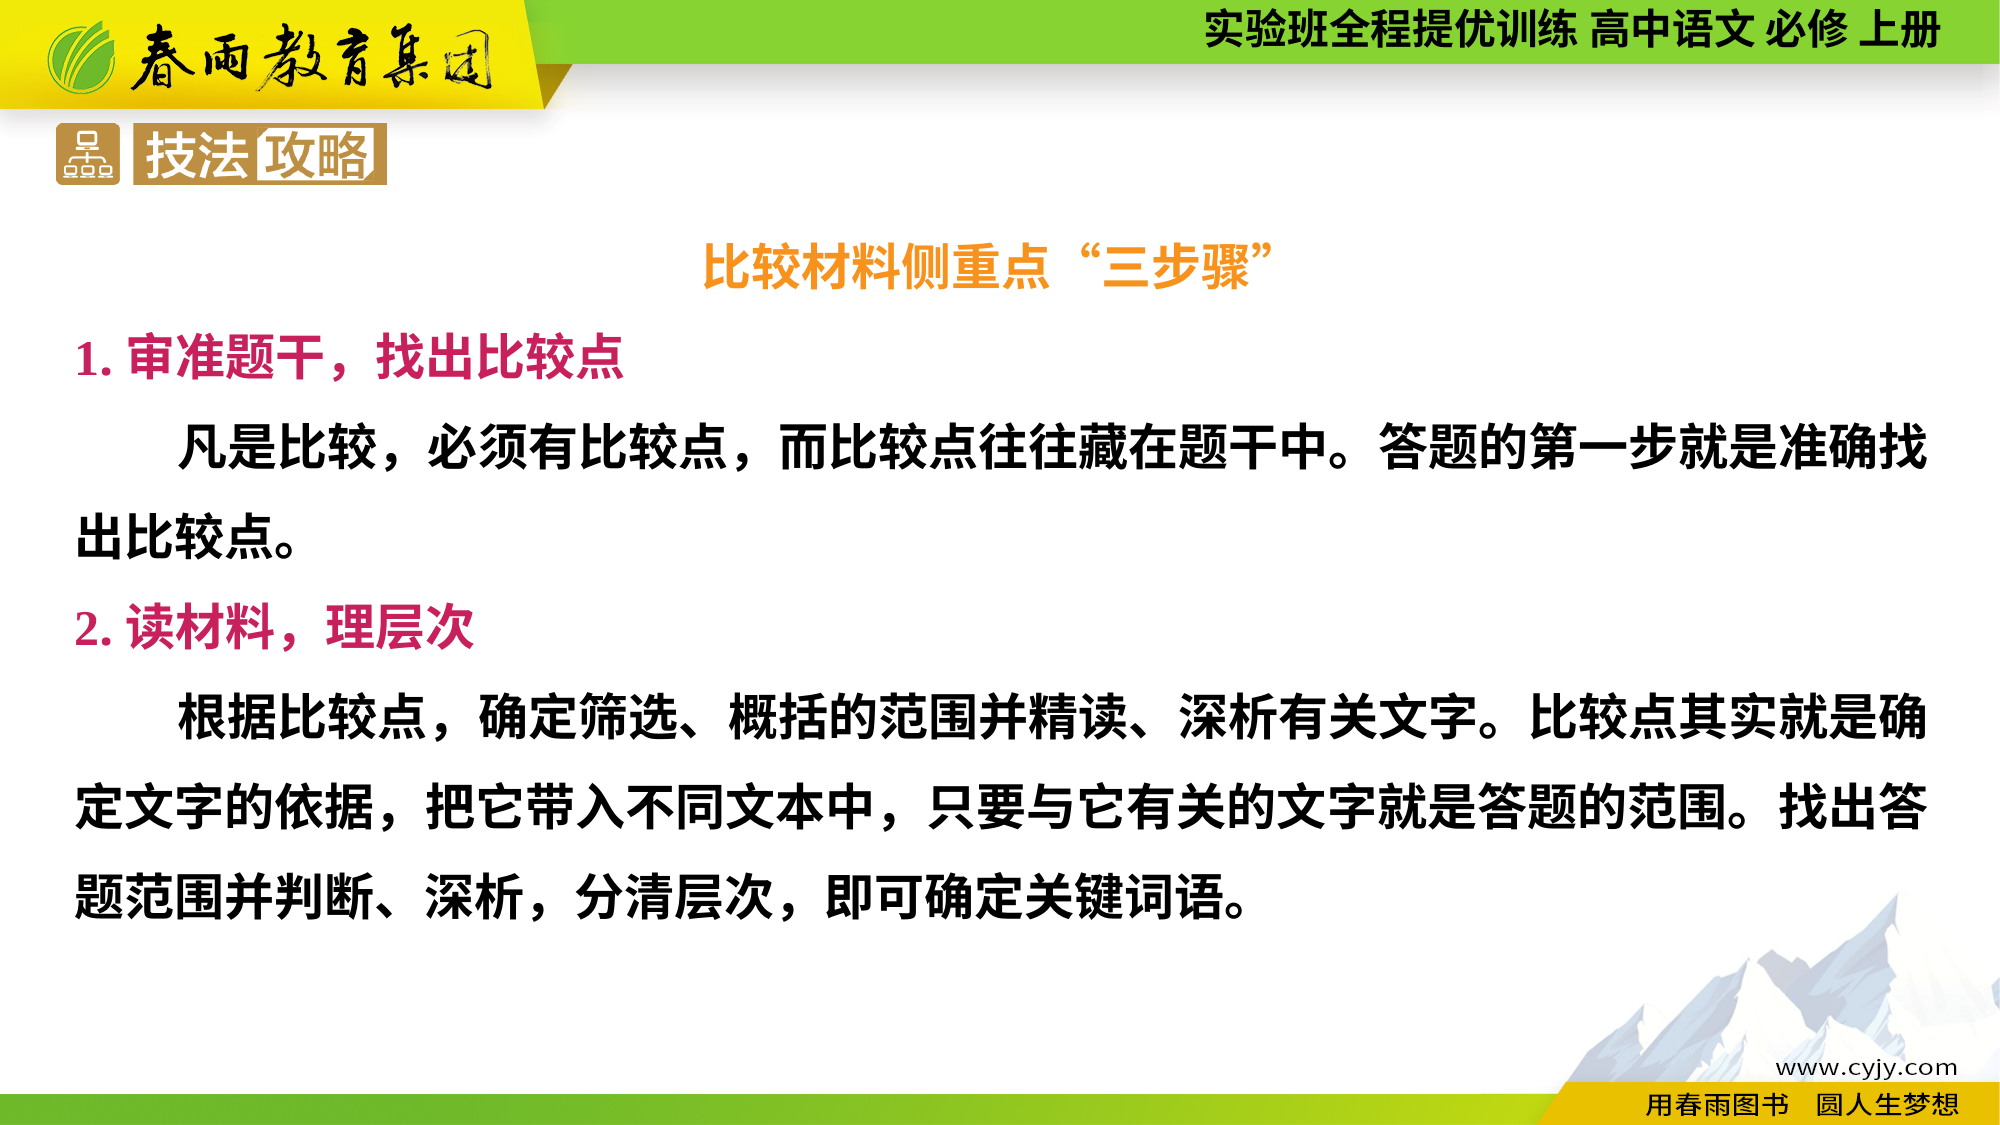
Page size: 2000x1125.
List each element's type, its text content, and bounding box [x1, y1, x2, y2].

list 比较材料侧重点“三步骤” 1.审准题干，找出比较点 凡是比较，必须有比较点，而比较点往往藏在题干中。答题的第一步就是准确找出比较点。 2.读材料，理层次 根据比较点，确定筛选、概括的范围并精读、深析有关文字。比较点其实就是确定文字的依据，把它带入不同文本中，只要与它有关的文字就是答题的范围。找出答题范围并判断、深析，分清层次，即可确定关键词语。 [59, 198, 1944, 929]
picture [0, 0, 2000, 1125]
